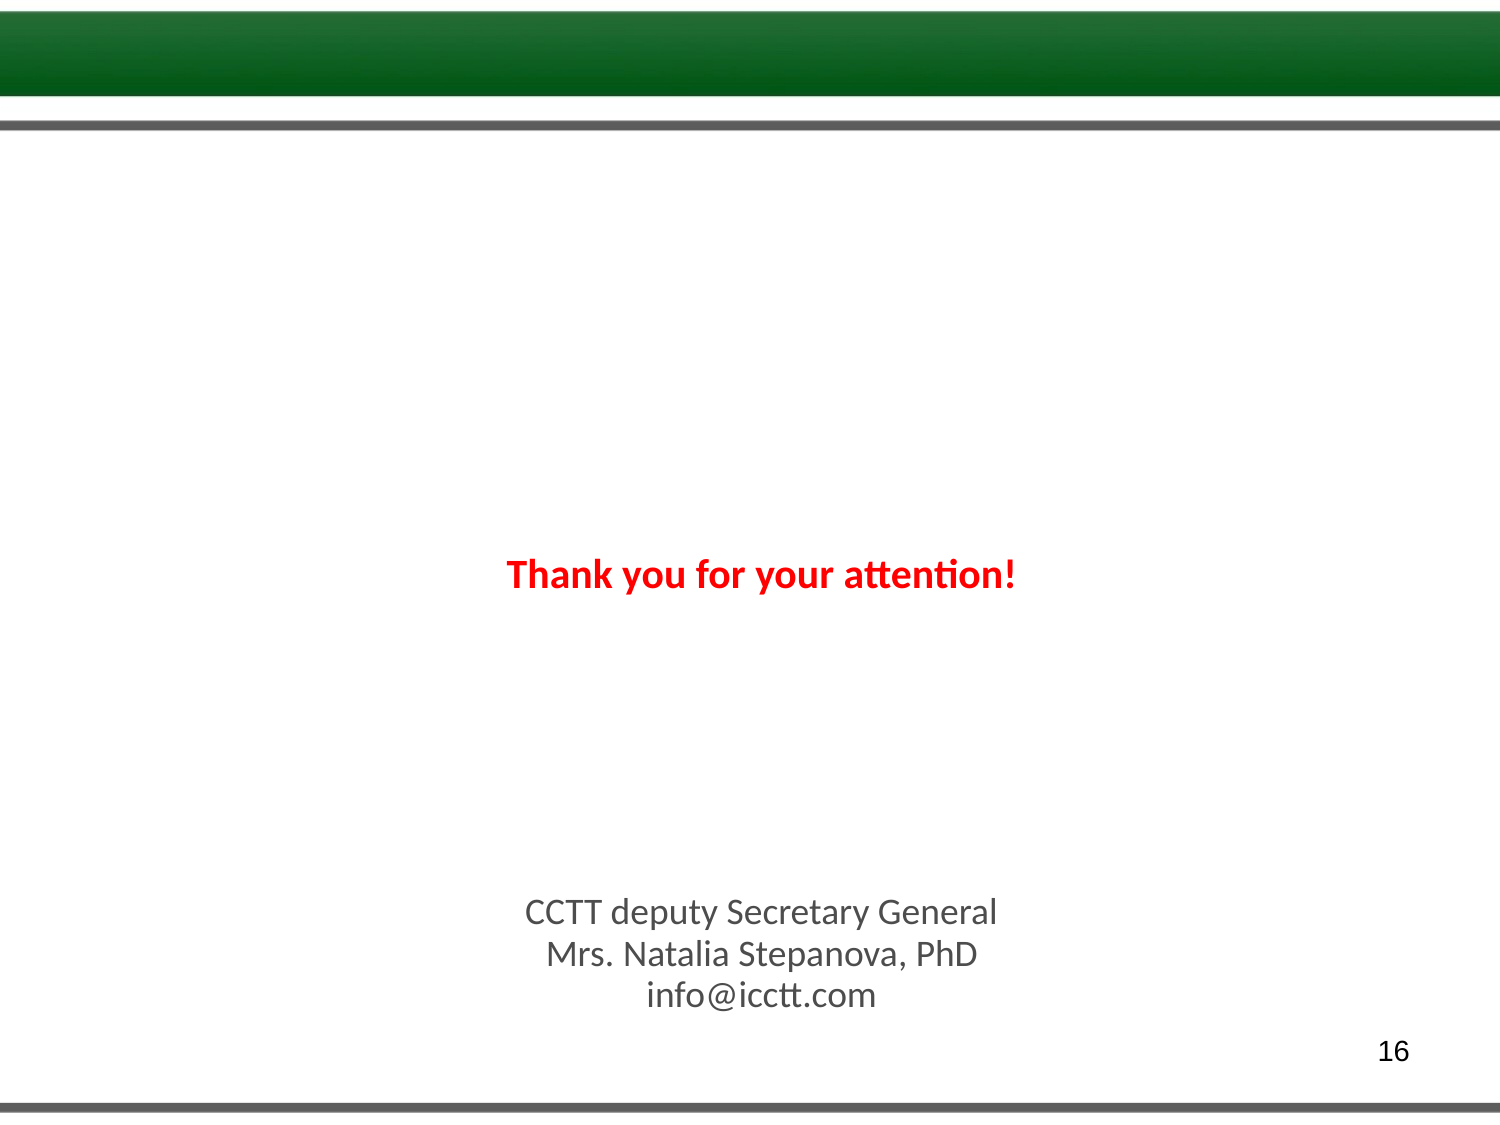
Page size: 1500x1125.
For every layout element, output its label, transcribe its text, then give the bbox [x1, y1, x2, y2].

picture [0, 0, 1500, 1125]
text_box Thank you for your attention! [462, 549, 1062, 605]
text_box CCTT deputy Secretary General Mrs. Natalia Stepanova, PhD info@icctt.com [253, 893, 1270, 1022]
slide_number 16 [1074, 1024, 1425, 1103]
